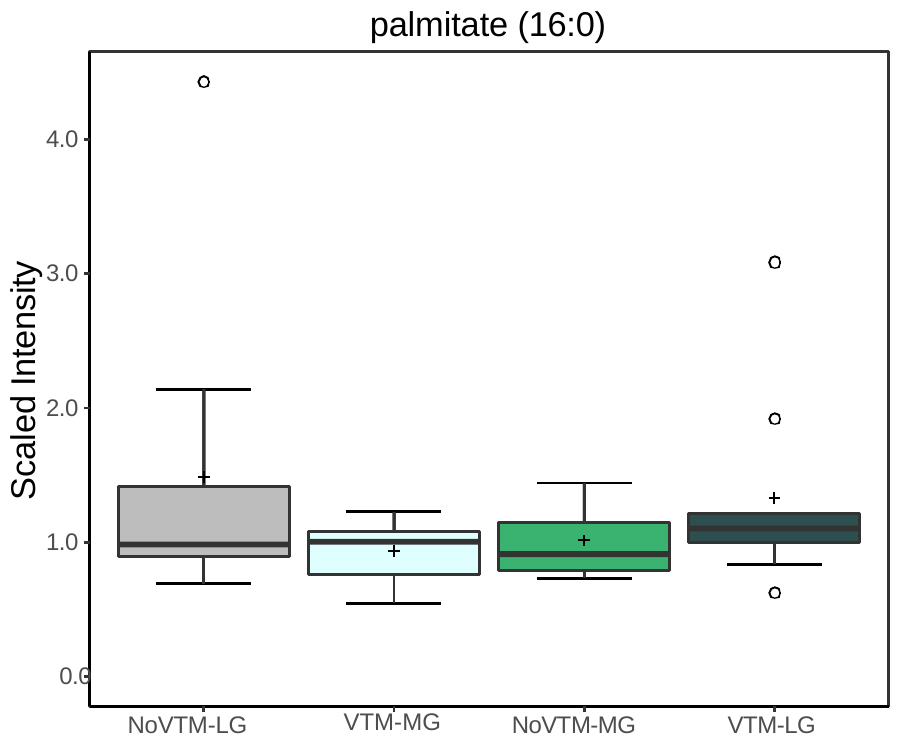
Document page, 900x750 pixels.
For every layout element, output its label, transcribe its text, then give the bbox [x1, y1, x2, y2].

text_box 4.0 [44, 121, 78, 153]
footer 0.0 [57, 661, 95, 750]
text_box 2.0 [45, 390, 78, 421]
text_box 3.0 [44, 255, 78, 287]
text_box 1.0 [44, 524, 78, 556]
text_box NoVTM-MG [509, 721, 641, 738]
slide_number NoVTM-LG [125, 721, 257, 750]
text_box VTM-LG [725, 721, 850, 738]
text_box VTM-MG [341, 721, 443, 736]
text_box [83, 50, 891, 713]
text_box Scaled Intensity [1, 256, 45, 503]
text_box palmitate (16:0) [367, 0, 611, 44]
